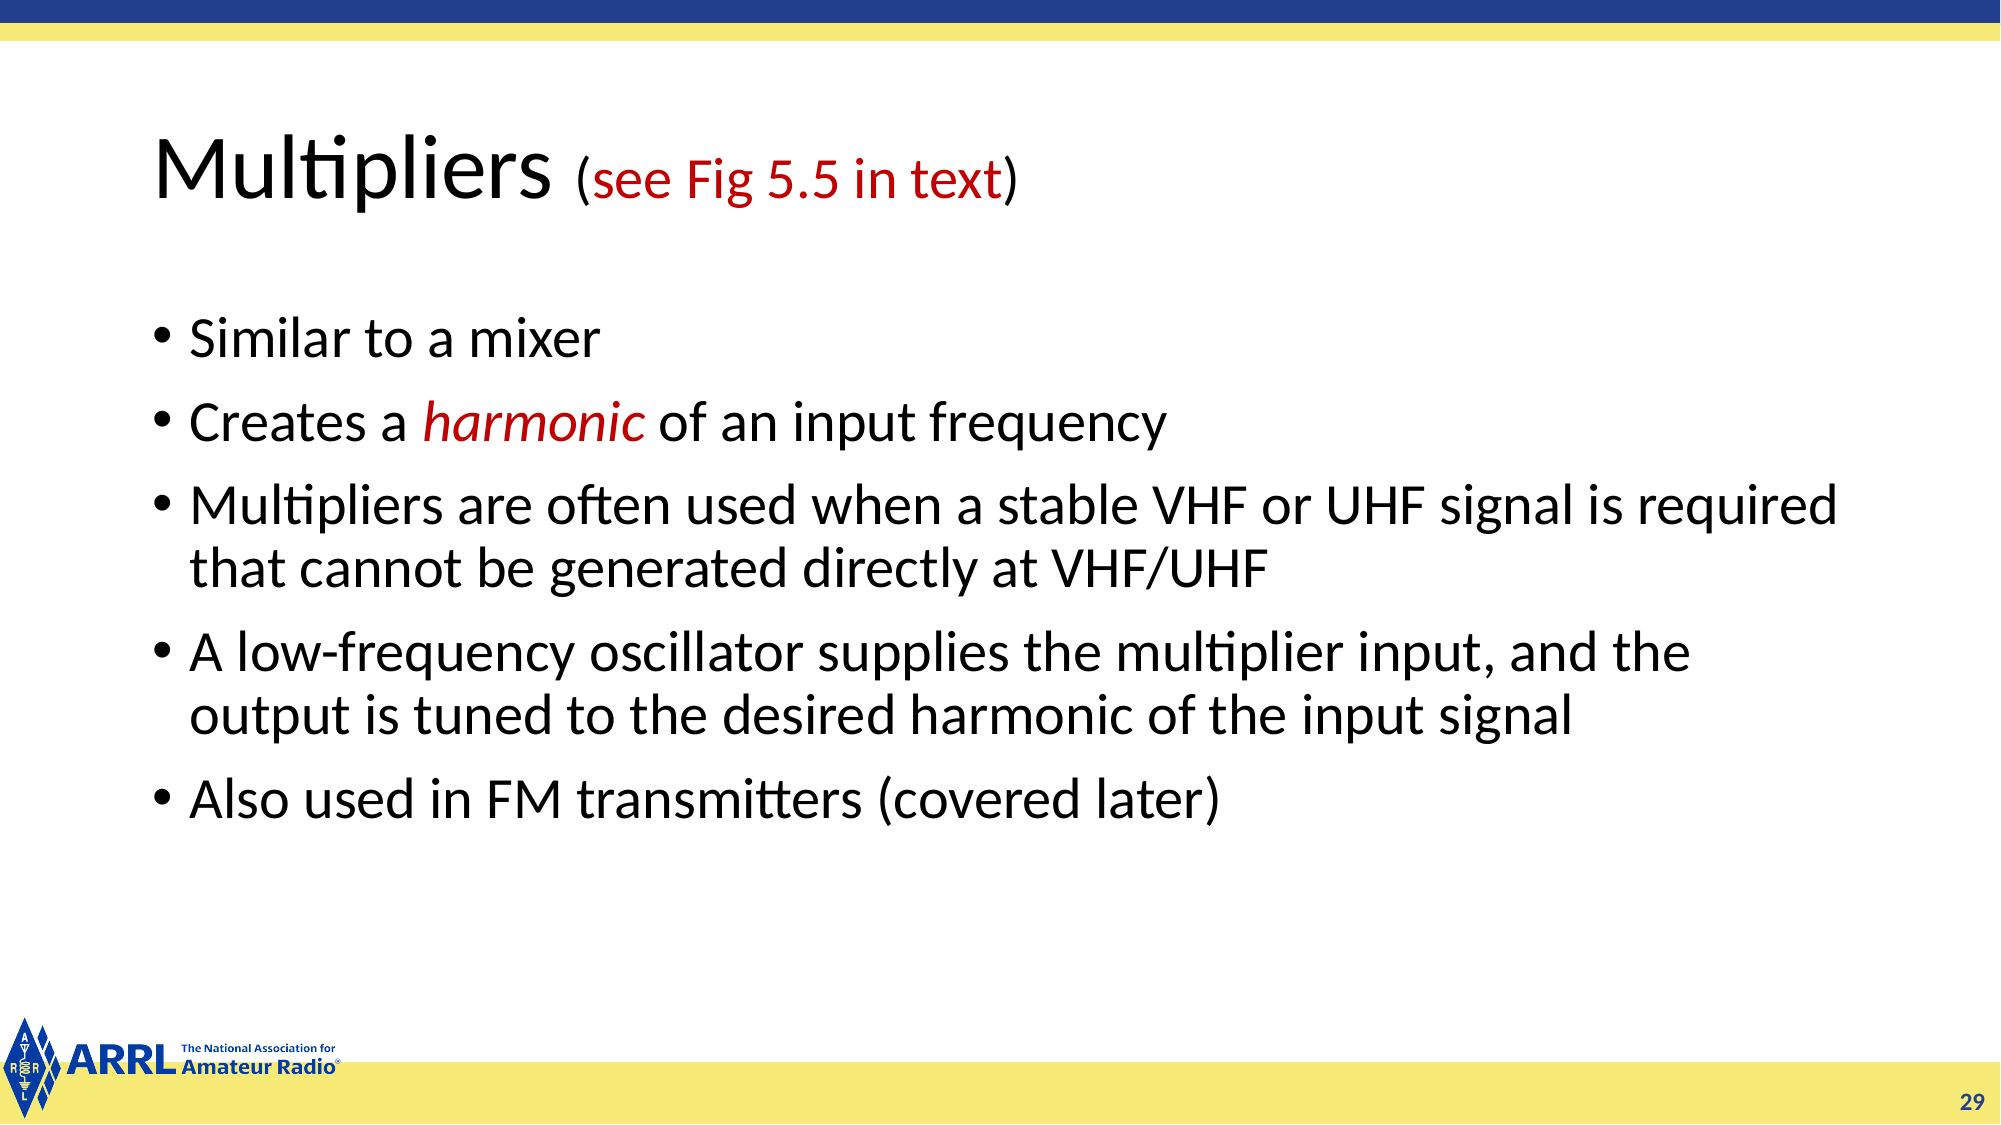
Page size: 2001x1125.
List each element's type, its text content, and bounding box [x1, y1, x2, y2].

picture [1, 1015, 342, 1121]
list Similar to a mixer Creates a harmonic of an input frequency Multipliers are often used when a stable VHF or UHF signal is required that cannot be generated directly at VHF/UHF A low-frequency oscillator supplies the multiplier input, and the output is tuned to the desired harmonic of the input signal Also used in FM transmitters (covered later) [137, 299, 1863, 1014]
title Multipliers (see Fig 5.5 in text) [137, 59, 1863, 278]
